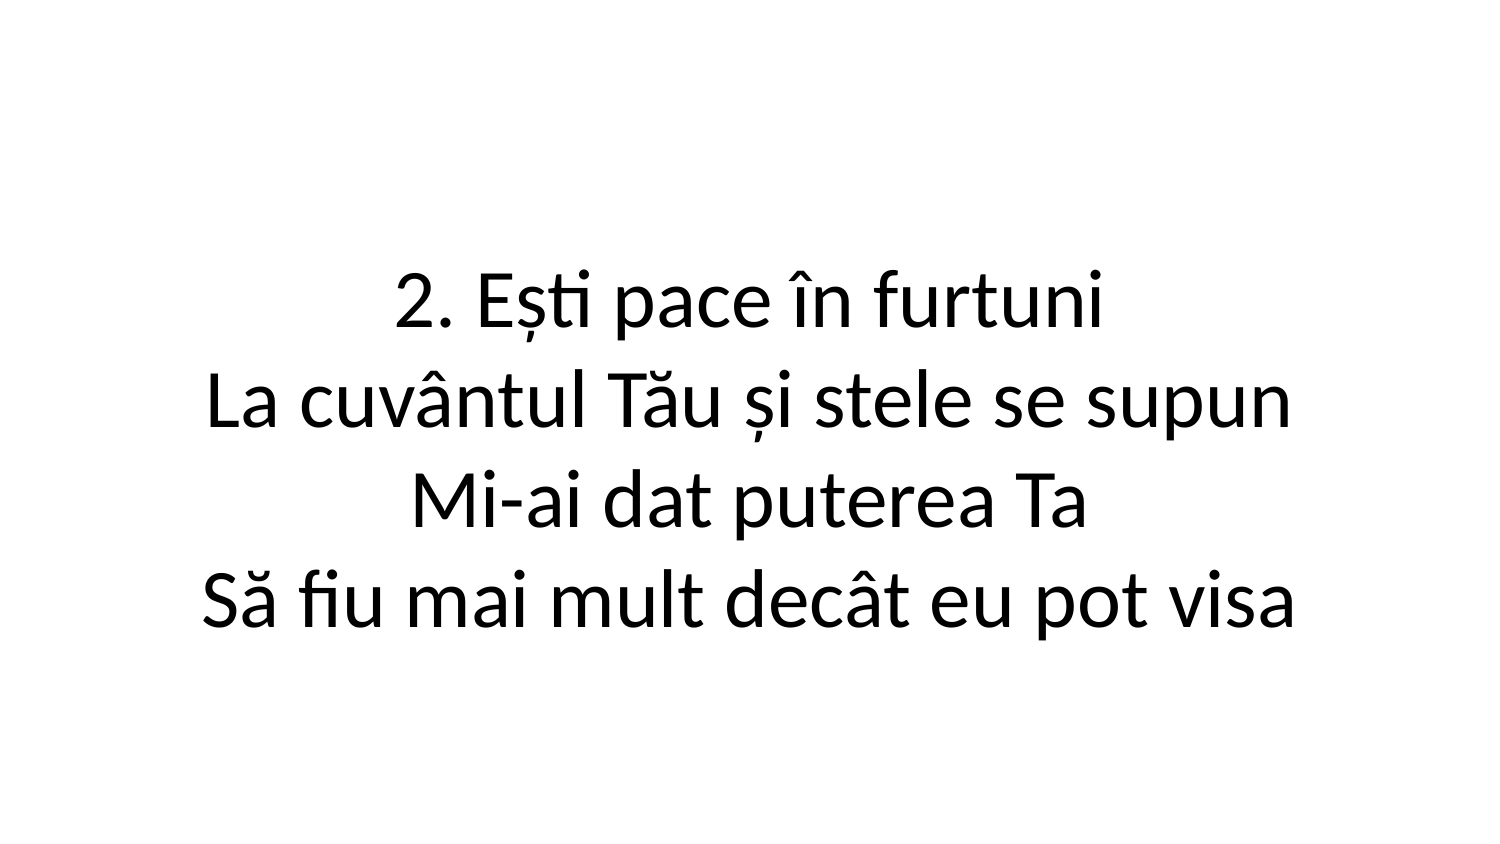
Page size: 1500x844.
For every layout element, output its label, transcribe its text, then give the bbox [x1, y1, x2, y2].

text_box 2. Ești pace în furtuni La cuvântul Tău și stele se supun Mi-ai dat puterea Ta Să fiu mai mult decât eu pot visa [186, 192, 1314, 652]
